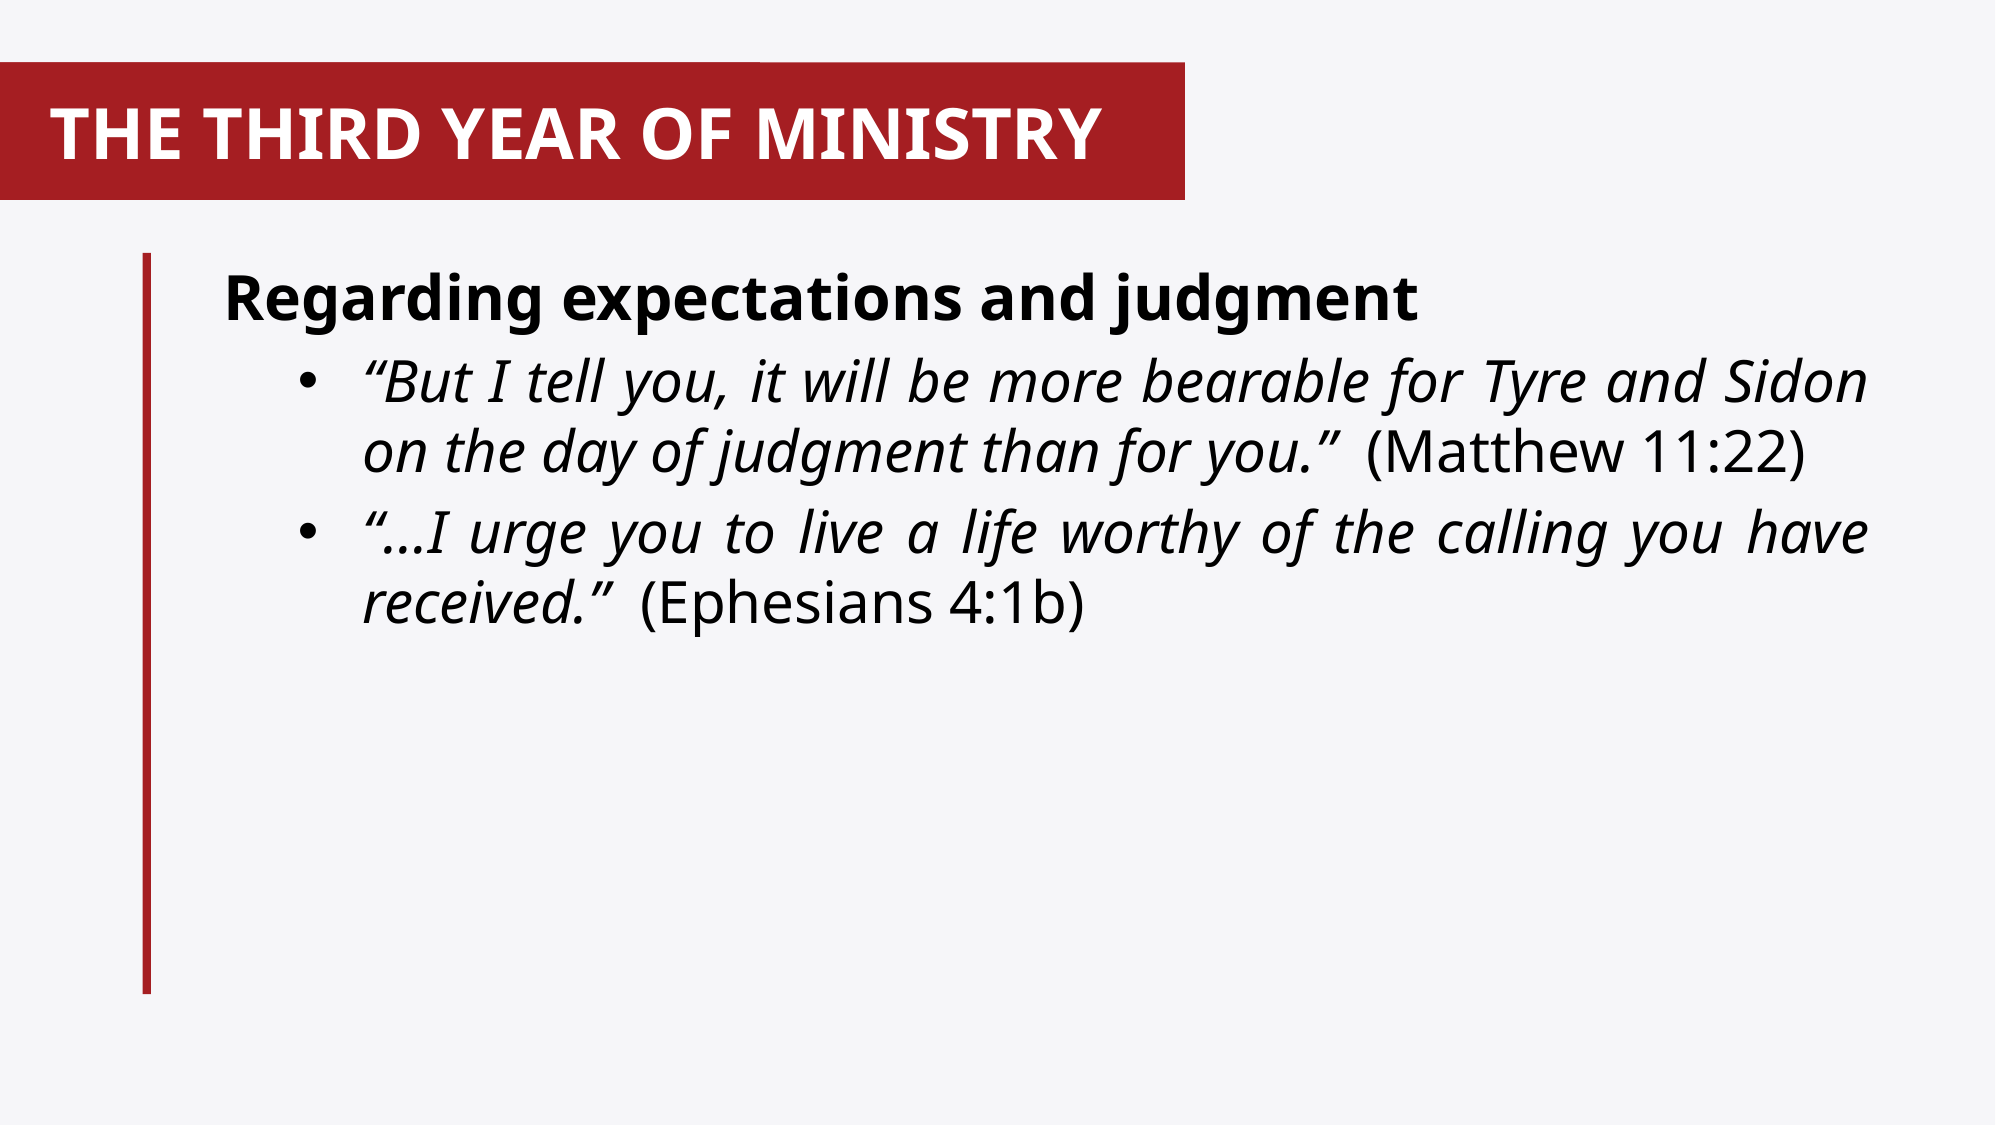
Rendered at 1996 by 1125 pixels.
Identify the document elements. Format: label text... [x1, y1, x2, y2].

text_box THE THIRD YEAR OF MINISTRY [0, 62, 1185, 200]
subtitle Regarding expectations and judgment “But I tell you, it will be more bearable for Tyre and Sidon on the day of judgment than for you.” (Matthew 11:22) “…I urge you to live a life worthy of the calling you have received.” (Ephesians 4:1b) [197, 249, 1885, 1050]
